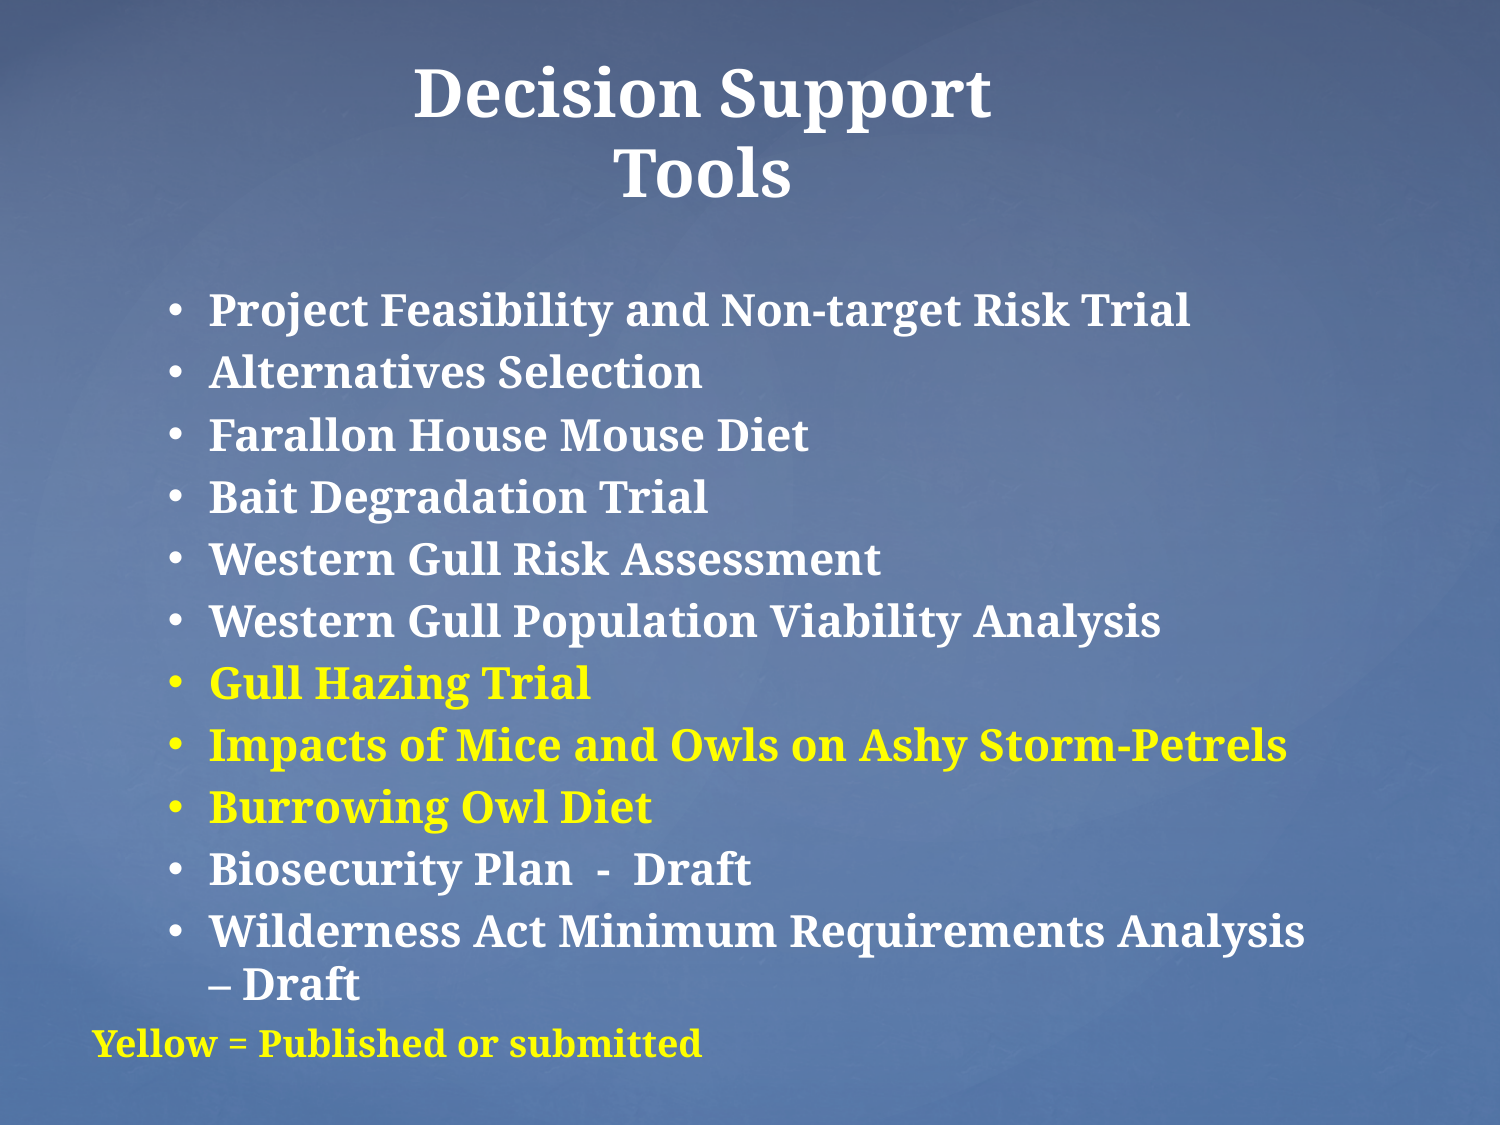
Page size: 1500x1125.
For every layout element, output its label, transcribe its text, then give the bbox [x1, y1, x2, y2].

text_box Yellow = Published or submitted [77, 1012, 719, 1073]
list Project Feasibility and Non-target Risk Trial Alternatives Selection Farallon House Mouse Diet Bait Degradation Trial Western Gull Risk Assessment Western Gull Population Viability Analysis Gull Hazing Trial Impacts of Mice and Owls on Ashy Storm-Petrels Burrowing Owl Diet Biosecurity Plan - Draft Wilderness Act Minimum Requirements Analysis – Draft [150, 275, 1338, 1025]
title Decision Support Tools [318, 87, 1088, 218]
